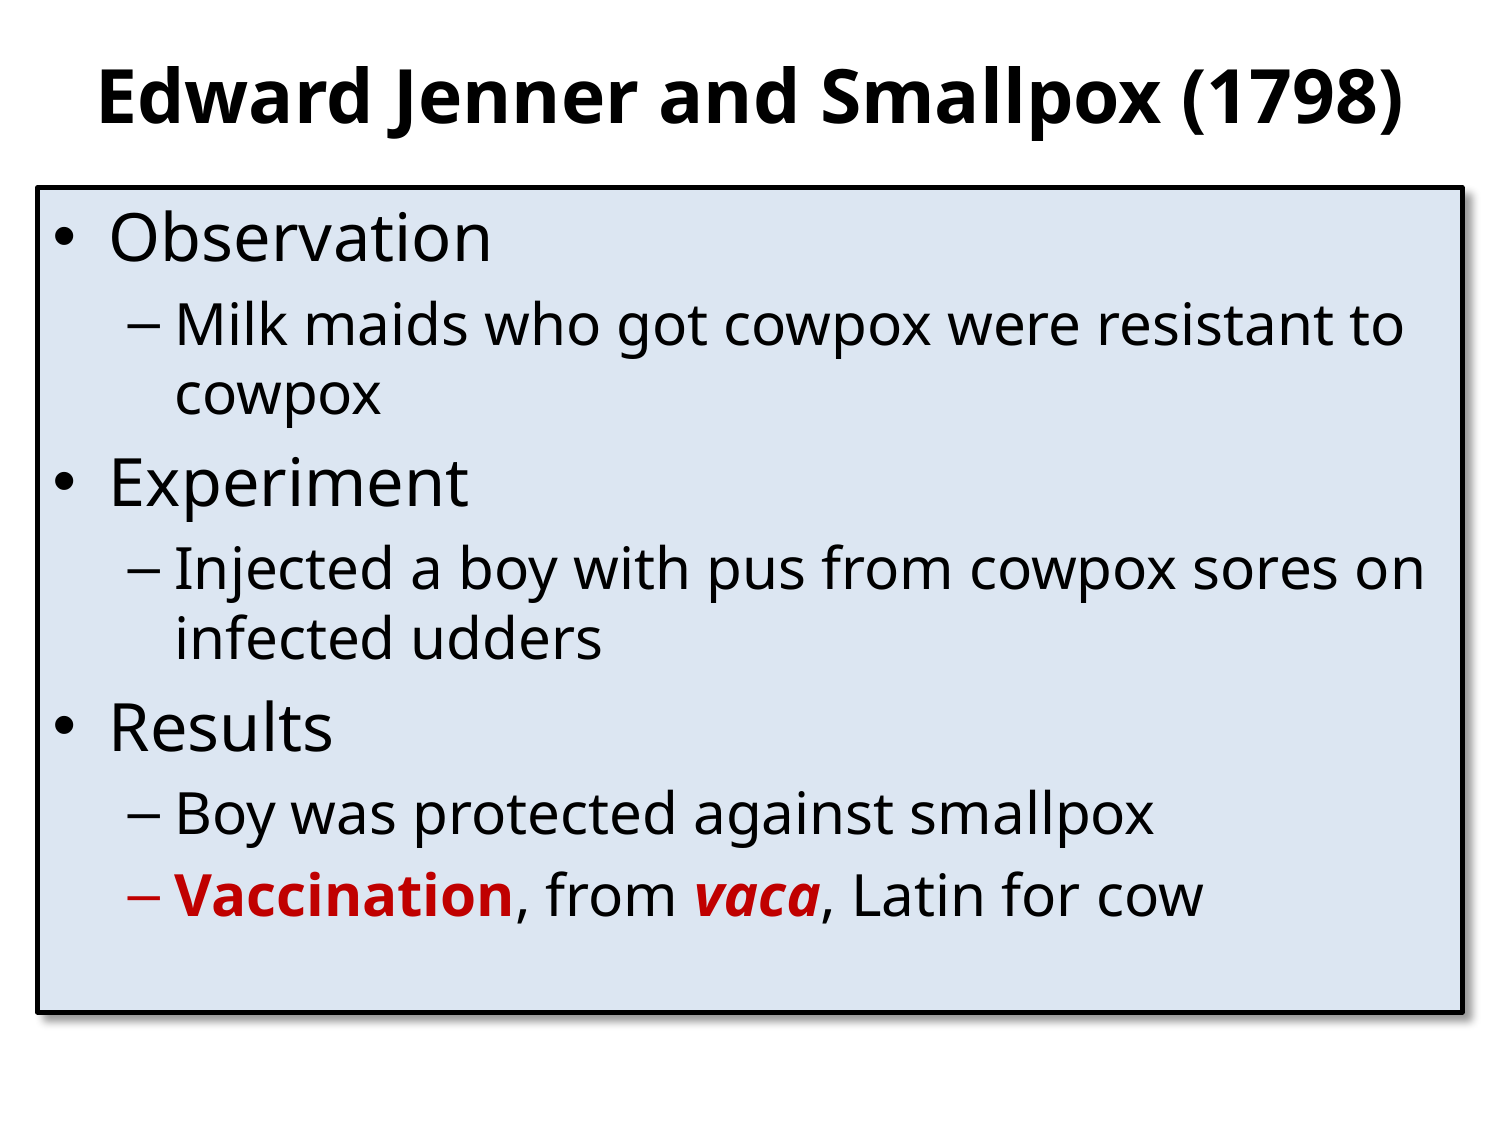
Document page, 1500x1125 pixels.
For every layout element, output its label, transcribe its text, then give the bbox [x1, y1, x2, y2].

title Edward Jenner and Smallpox (1798) [0, 0, 1500, 188]
list Observation Milk maids who got cowpox were resistant to cowpox Experiment Injected a boy with pus from cowpox sores on infected udders Results Boy was protected against smallpox Vaccination, from vaca, Latin for cow [37, 187, 1463, 1013]
